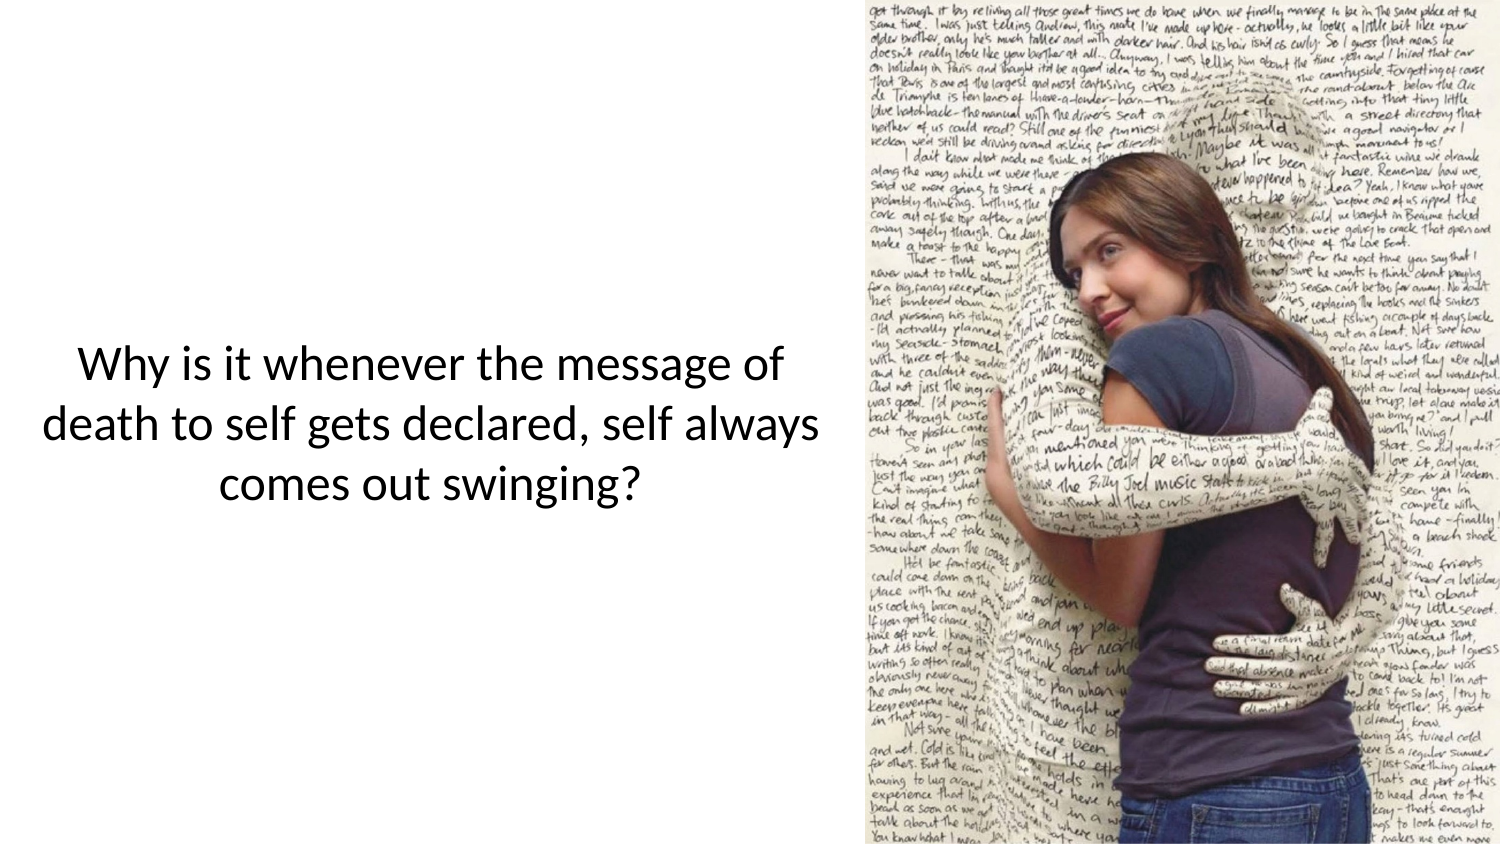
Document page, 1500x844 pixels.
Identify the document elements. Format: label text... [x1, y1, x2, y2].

picture [864, 0, 1500, 844]
text_box Why is it whenever the message of death to self gets declared, self always comes out swinging? [5, 323, 857, 519]
